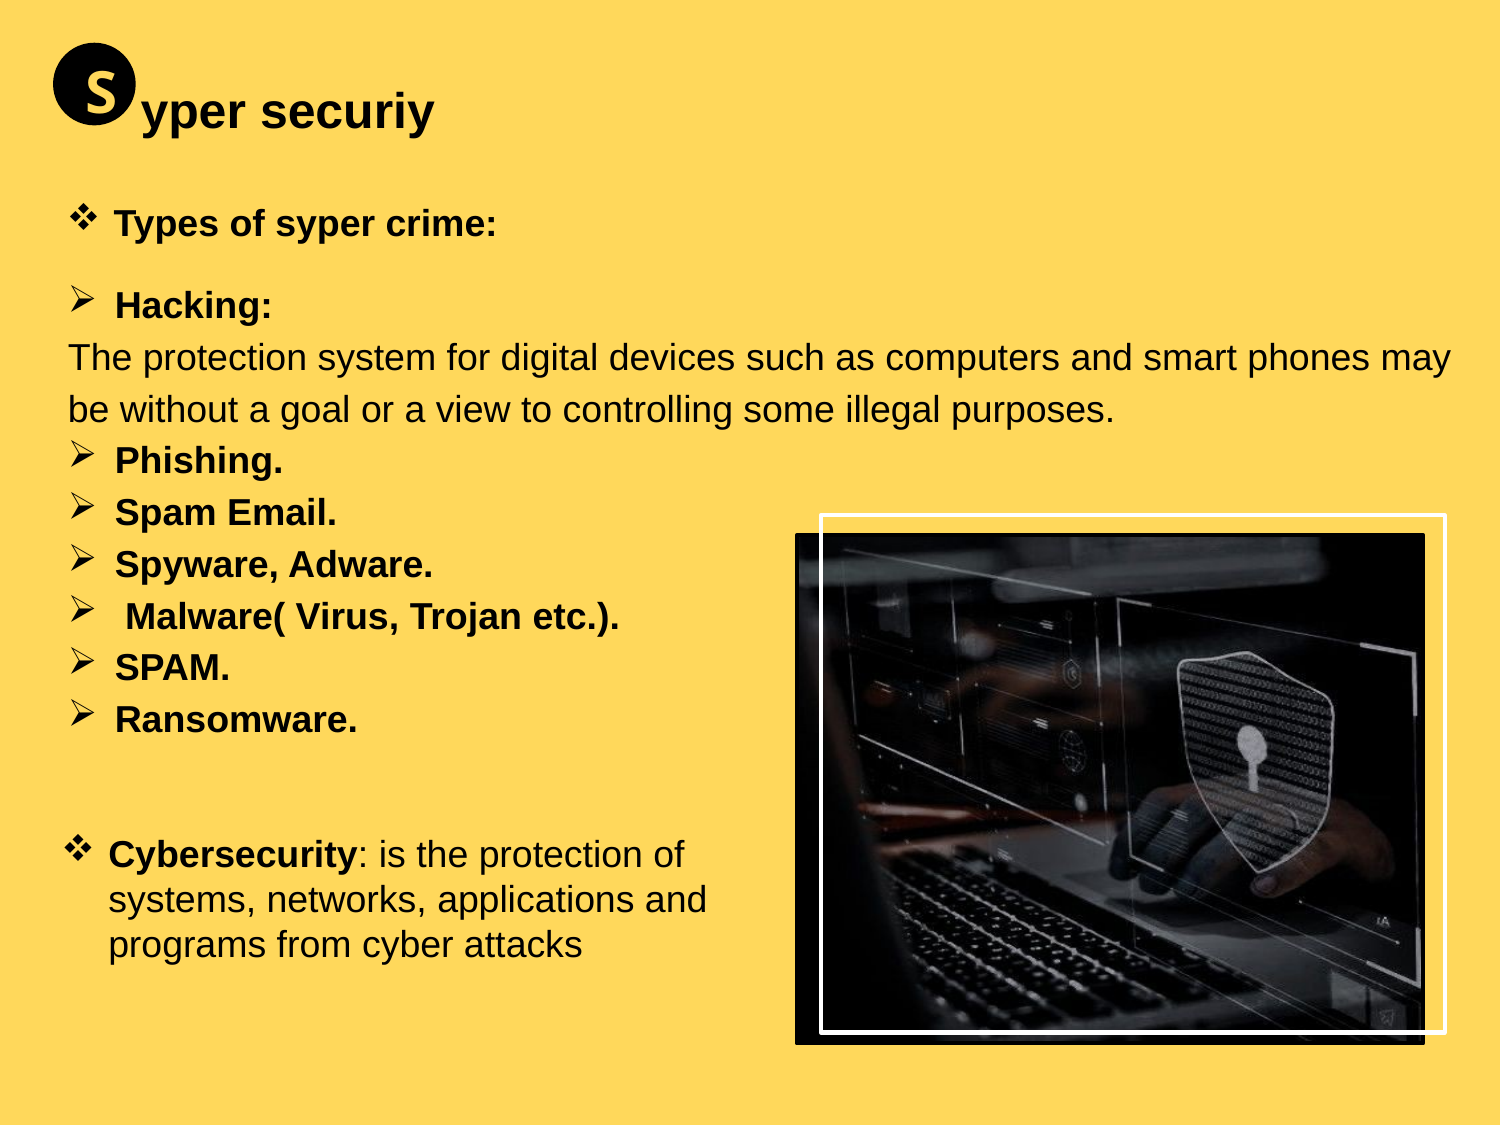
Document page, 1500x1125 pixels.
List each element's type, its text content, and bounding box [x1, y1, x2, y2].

text_box [50, 48, 70, 120]
text_box [71, 40, 117, 47]
text_box Hacking: The protection system for digital devices such as computers and smart phones may be without a goal or a view to controlling some illegal purposes. Phishing. Spam Email. Spyware, Adware. Malware( Virus, Trojan etc.). SPAM. Ransomware. [53, 267, 1500, 748]
text_box Cybersecurity: is the protection of systems, networks, applications and programs from cyber attacks [46, 822, 795, 972]
text_box yper securiy [125, 62, 451, 147]
text_box S [70, 47, 201, 133]
text_box Types of syper crime: [52, 184, 513, 251]
text_box [795, 533, 1425, 1045]
text_box [819, 513, 1447, 1035]
